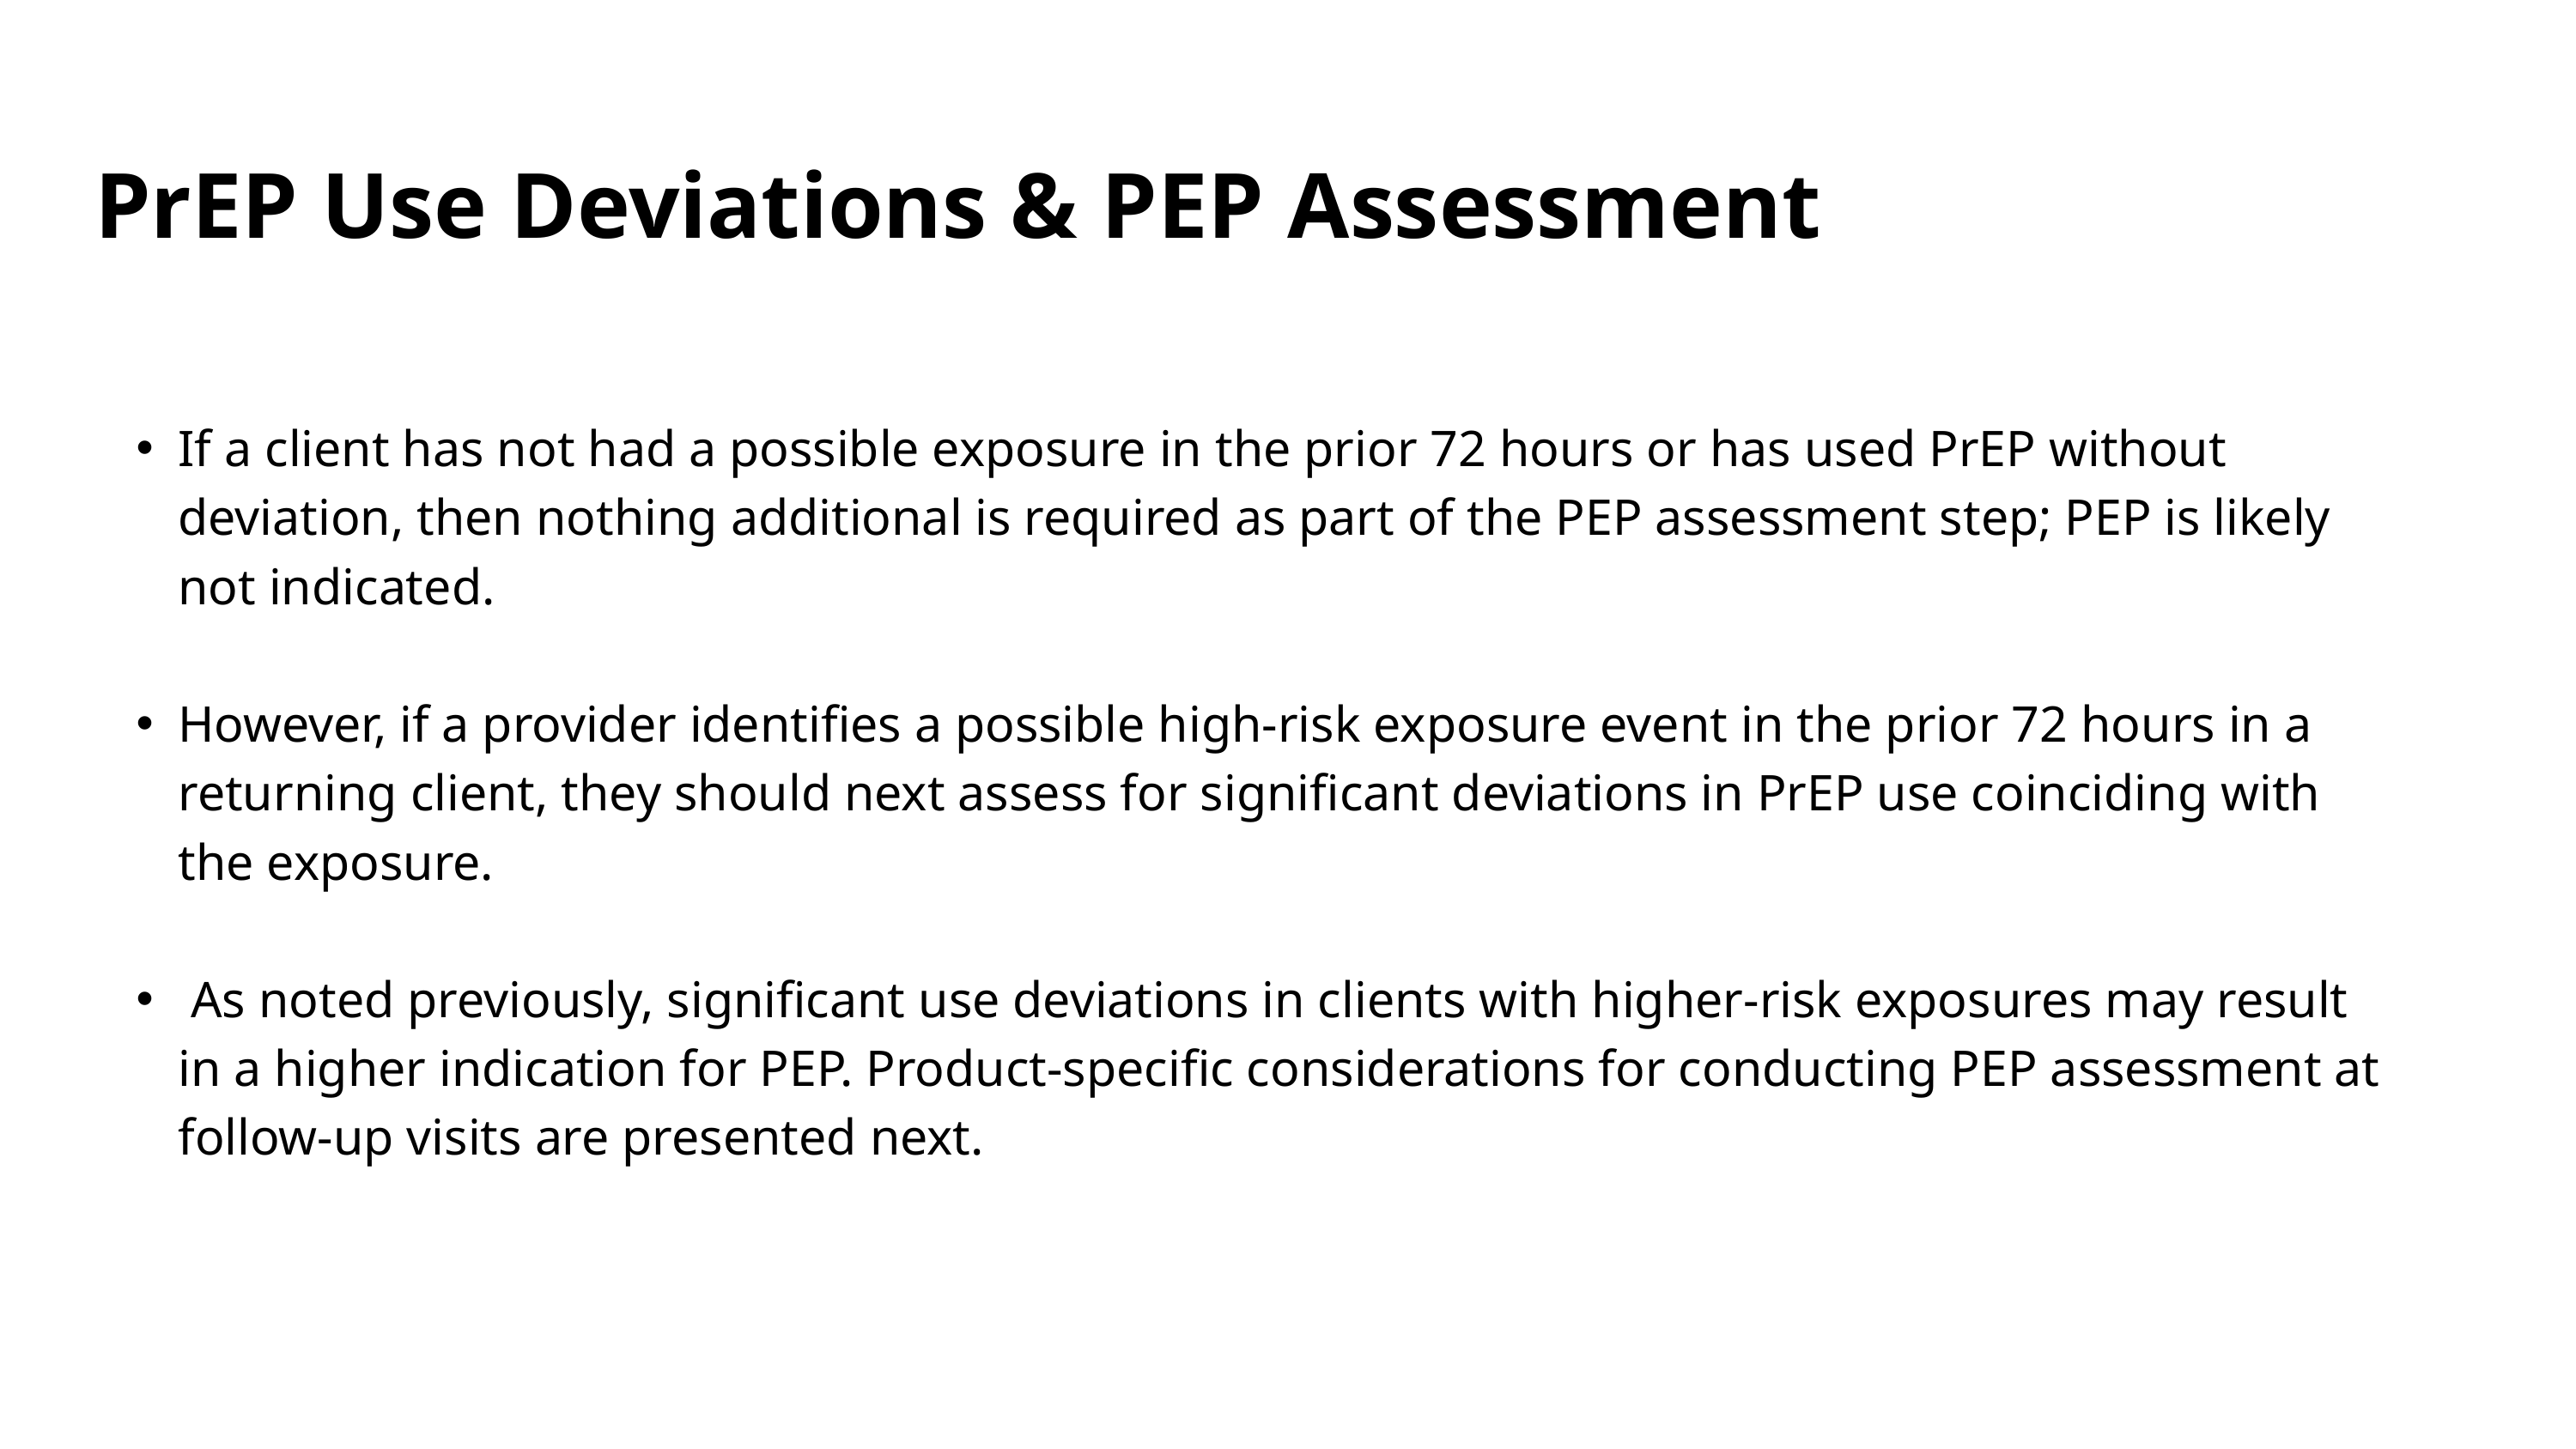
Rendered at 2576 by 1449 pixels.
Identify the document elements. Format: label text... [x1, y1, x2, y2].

text_box PrEP Use Deviations & PEP Assessment [94, 130, 2406, 257]
text_box If a client has not had a possible exposure in the prior 72 hours or has used PrEP without deviation, then nothing additional is required as part of the PEP assessment step; PEP is likely not indicated. However, if a provider identifies a possible high-risk exposure event in the prior 72 hours in a returning client, they should next assess for significant deviations in PrEP use coinciding with the exposure. As noted previously, significant use deviations in clients with higher-risk exposures may result in a higher indication for PEP. Product-specific considerations for conducting PEP assessment at follow-up visits are presented next. [94, 408, 2406, 1166]
